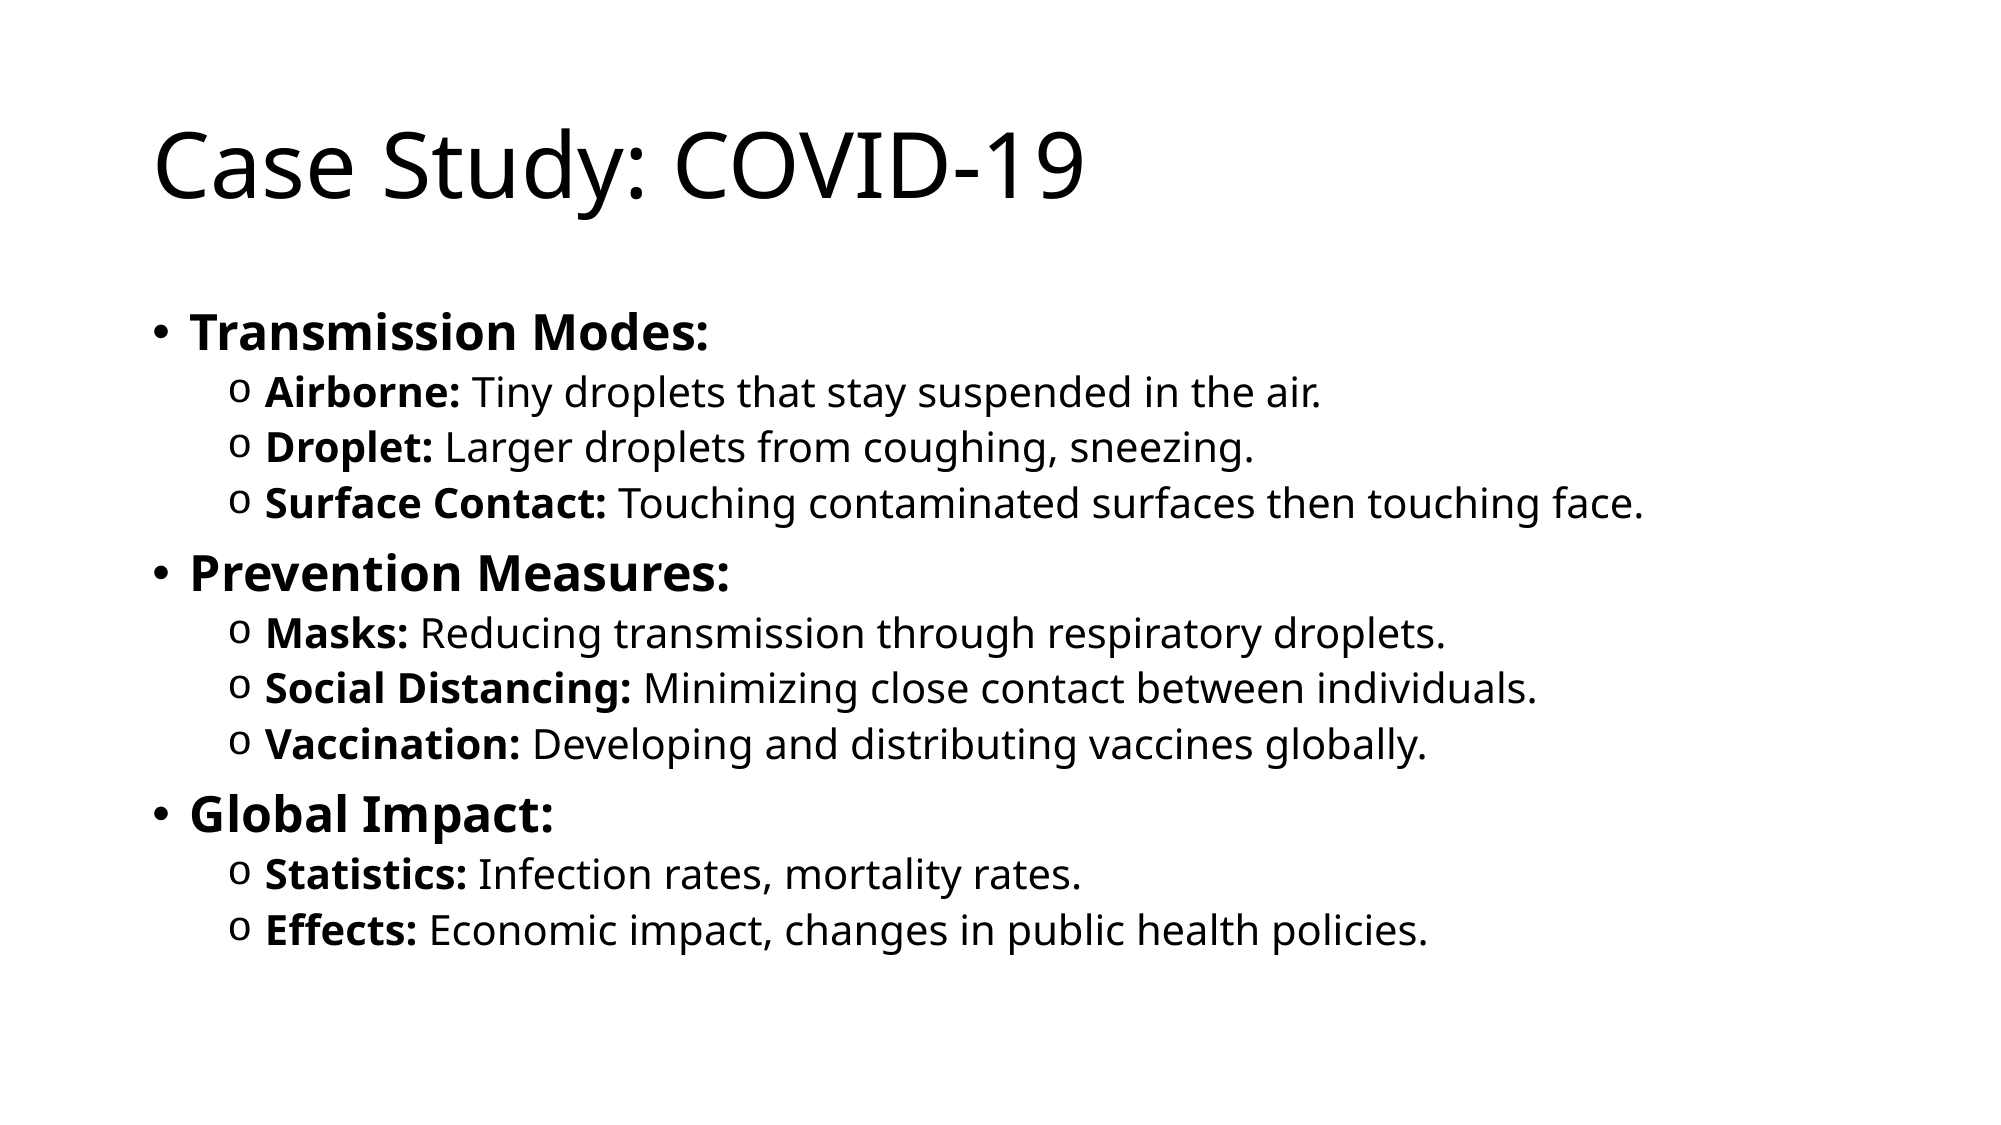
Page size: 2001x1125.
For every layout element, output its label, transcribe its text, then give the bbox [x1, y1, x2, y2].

list Transmission Modes: Airborne: Tiny droplets that stay suspended in the air. Droplet: Larger droplets from coughing, sneezing. Surface Contact: Touching contaminated surfaces then touching face. Prevention Measures: Masks: Reducing transmission through respiratory droplets. Social Distancing: Minimizing close contact between individuals. Vaccination: Developing and distributing vaccines globally. Global Impact: Statistics: Infection rates, mortality rates. Effects: Economic impact, changes in public health policies. [137, 299, 1863, 1014]
title Case Study: COVID-19 [137, 59, 1863, 278]
